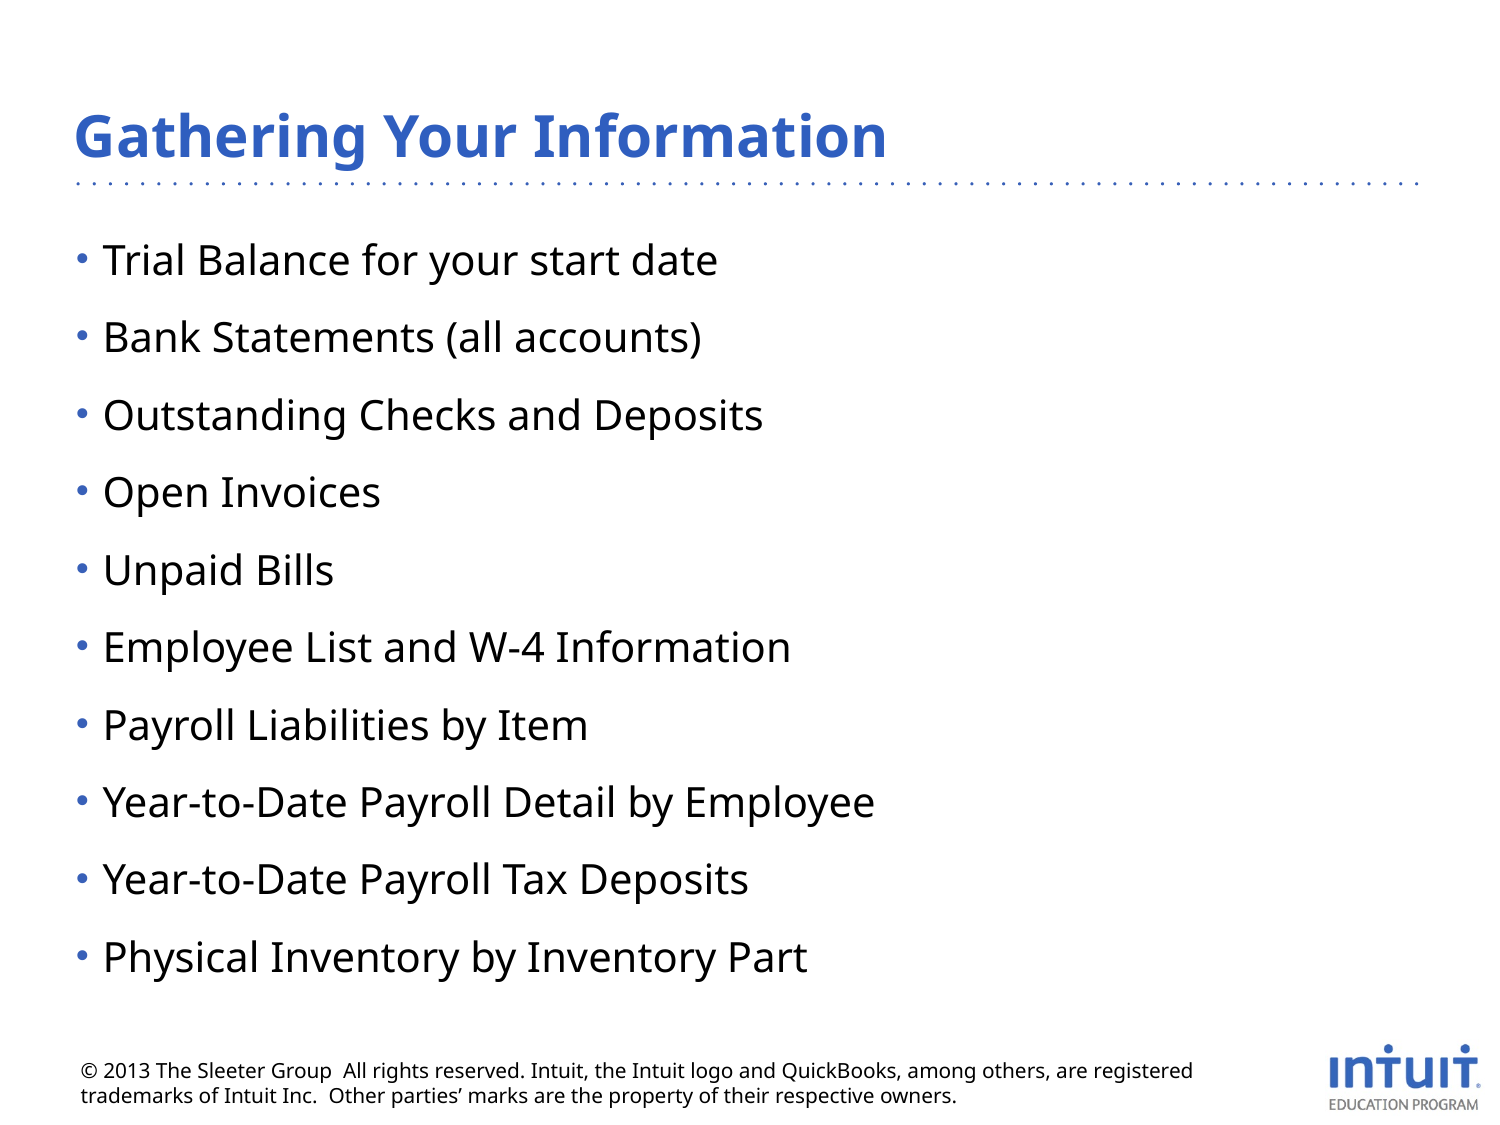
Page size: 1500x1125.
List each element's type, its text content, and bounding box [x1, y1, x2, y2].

list Trial Balance for your start date Bank Statements (all accounts) Outstanding Checks and Deposits Open Invoices Unpaid Bills Employee List and W-4 Information Payroll Liabilities by Item Year-to-Date Payroll Detail by Employee Year-to-Date Payroll Tax Deposits Physical Inventory by Inventory Part [75, 235, 1424, 1012]
picture [1325, 1039, 1485, 1116]
title Gathering Your Information [73, 62, 1424, 169]
